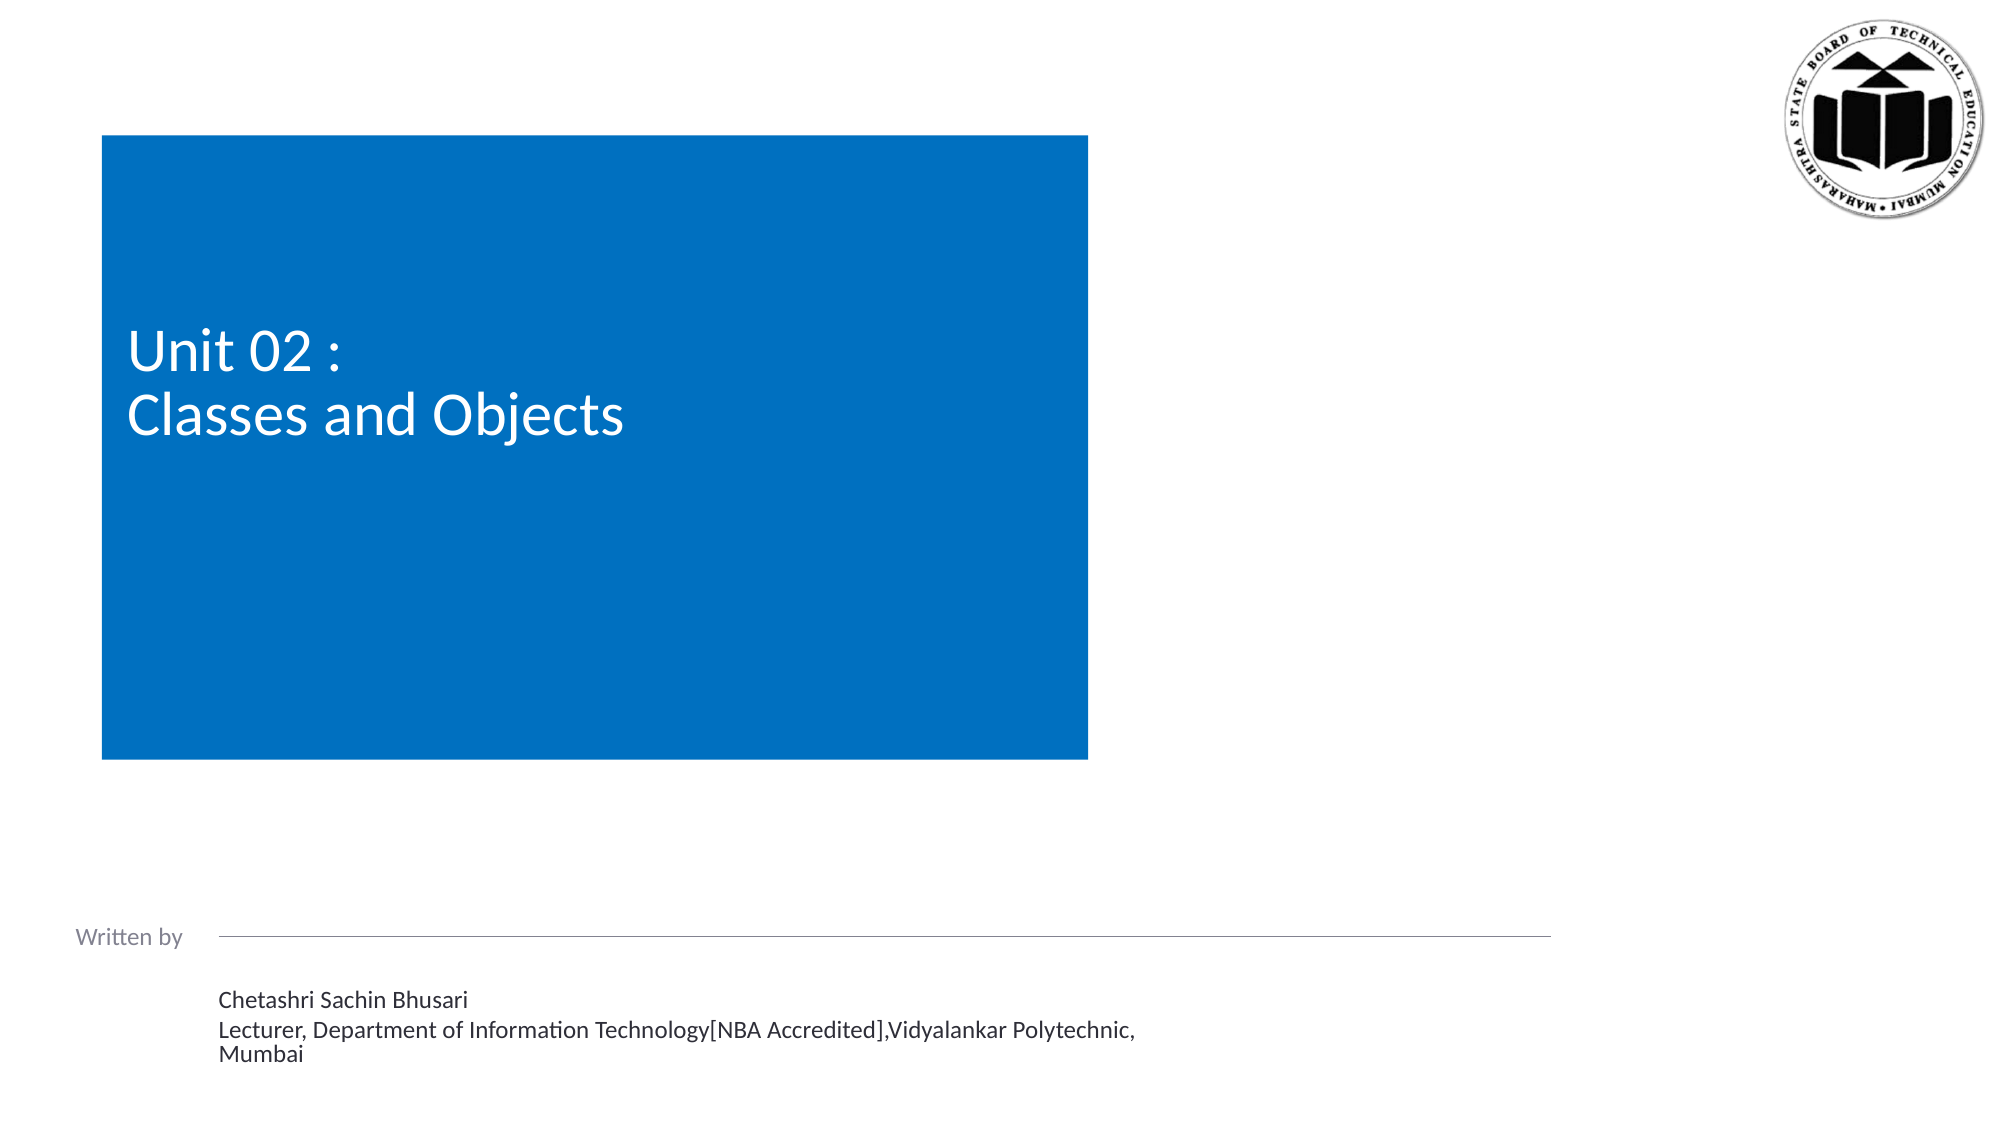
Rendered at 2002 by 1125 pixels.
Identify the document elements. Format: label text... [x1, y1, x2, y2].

picture [1764, 0, 2001, 237]
list Lecturer, Department of Information Technology[NBA Accredited],Vidyalankar Polytechnic, Mumbai [218, 1019, 1226, 1050]
title Unit 02 : Classes and Objects [127, 320, 838, 482]
list Chetashri Sachin Bhusari [218, 987, 726, 1017]
